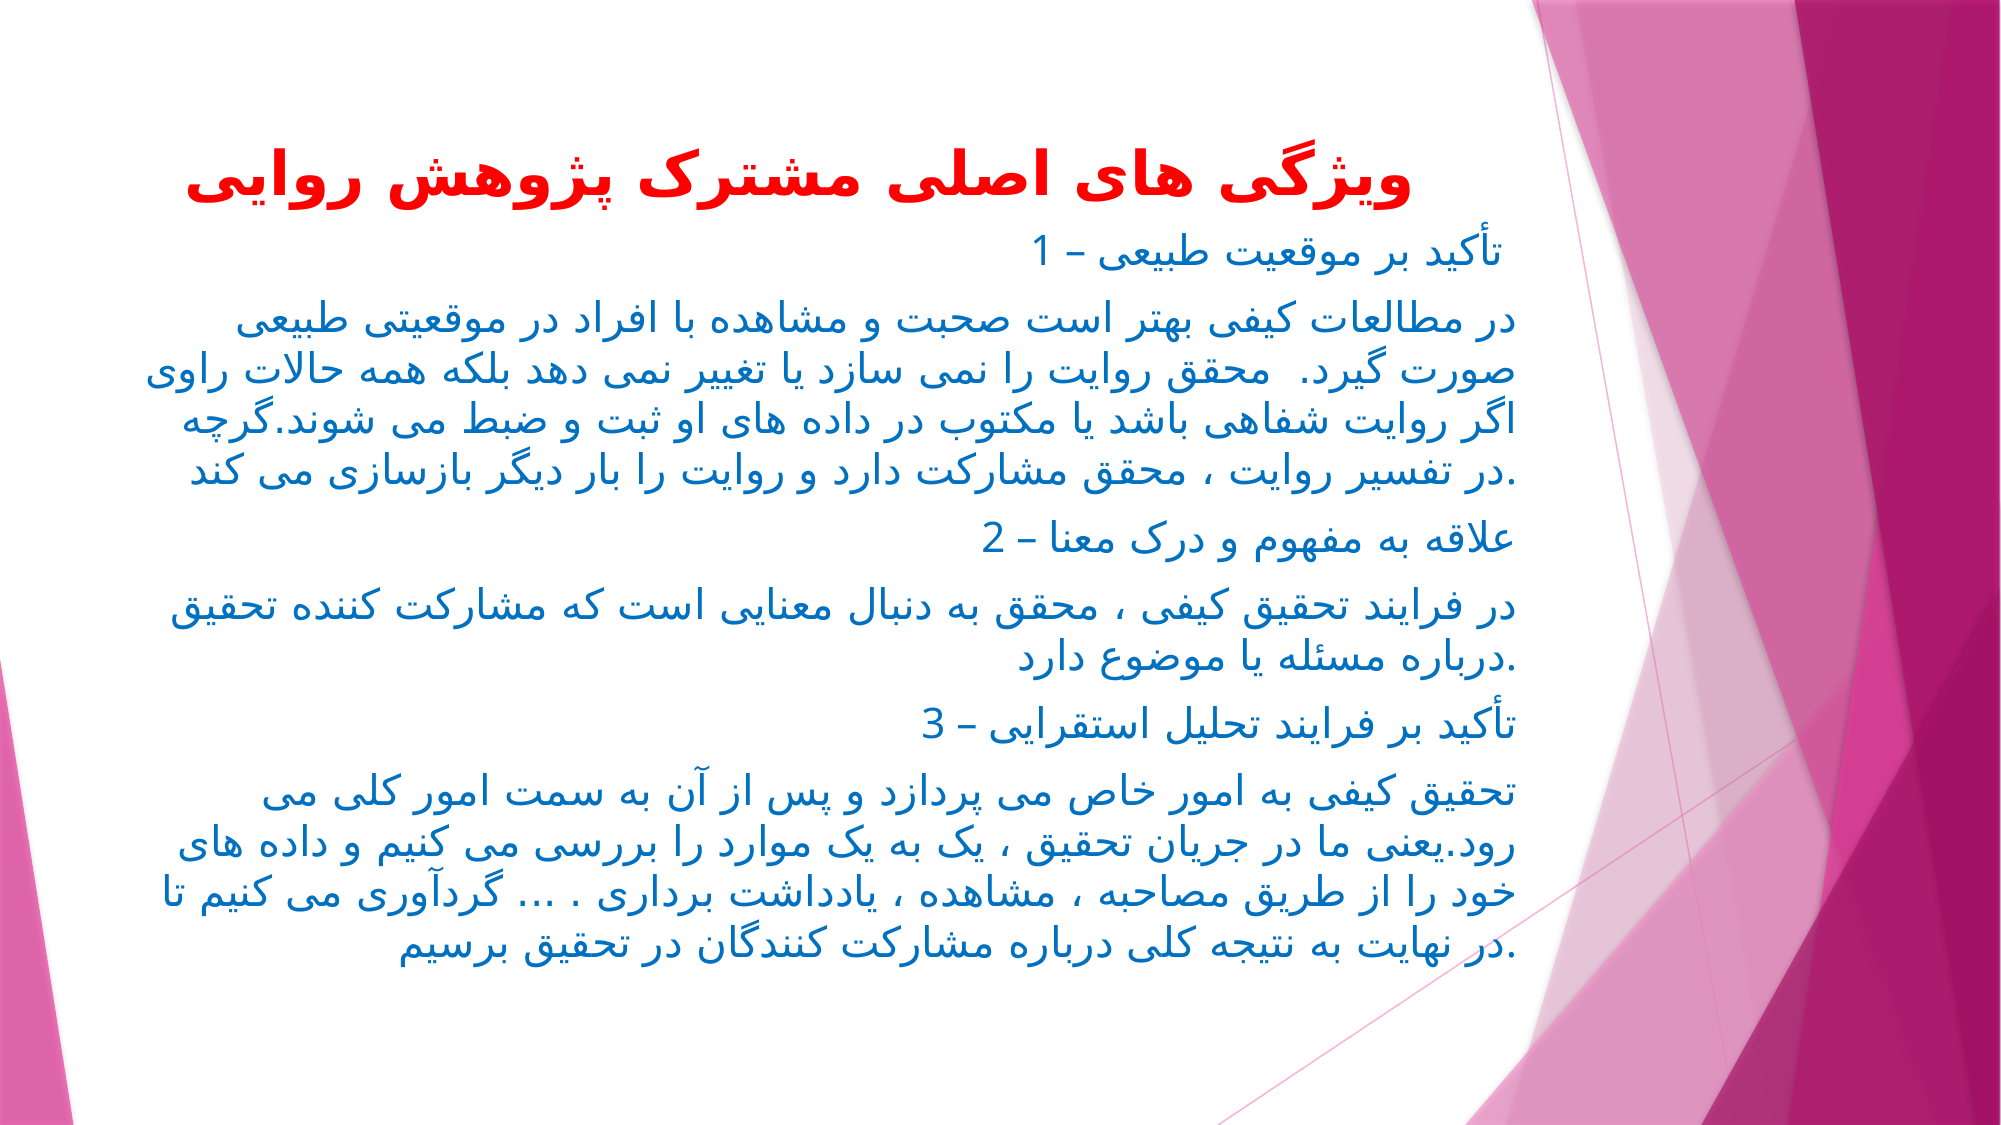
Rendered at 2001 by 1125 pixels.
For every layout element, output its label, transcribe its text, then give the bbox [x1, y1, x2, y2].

list 1 – تأکید بر موقعیت طبیعی در مطالعات کیفی بهتر است صحبت و مشاهده با افراد در موقعیتی طبیعی صورت گیرد. محقق روایت را نمی سازد یا تغییر نمی دهد بلکه همه حالات راوی اگر روایت شفاهی باشد یا مکتوب در داده های او ثبت و ضبط می شوند.گرچه در تفسیر روایت ، محقق مشارکت دارد و روایت را بار دیگر بازسازی می کند. 2 – علاقه به مفهوم و درک معنا در فرایند تحقیق کیفی ، محقق به دنبال معنایی است که مشارکت کننده تحقیق درباره مسئله یا موضوع دارد. 3 – تأکید بر فرایند تحلیل استقرایی تحقیق کیفی به امور خاص می پردازد و پس از آن به سمت امور کلی می رود.یعنی ما در جریان تحقیق ، یک به یک موارد را بررسی می کنیم و داده های خود را از طریق مصاحبه ، مشاهده ، یادداشت برداری . ... گردآوری می کنیم تا در نهایت به نتیجه کلی درباره مشارکت کنندگان در تحقیق برسیم. [121, 215, 1533, 1029]
title ویژگی های اصلی مشترک پژوهش روایی [94, 77, 1506, 216]
